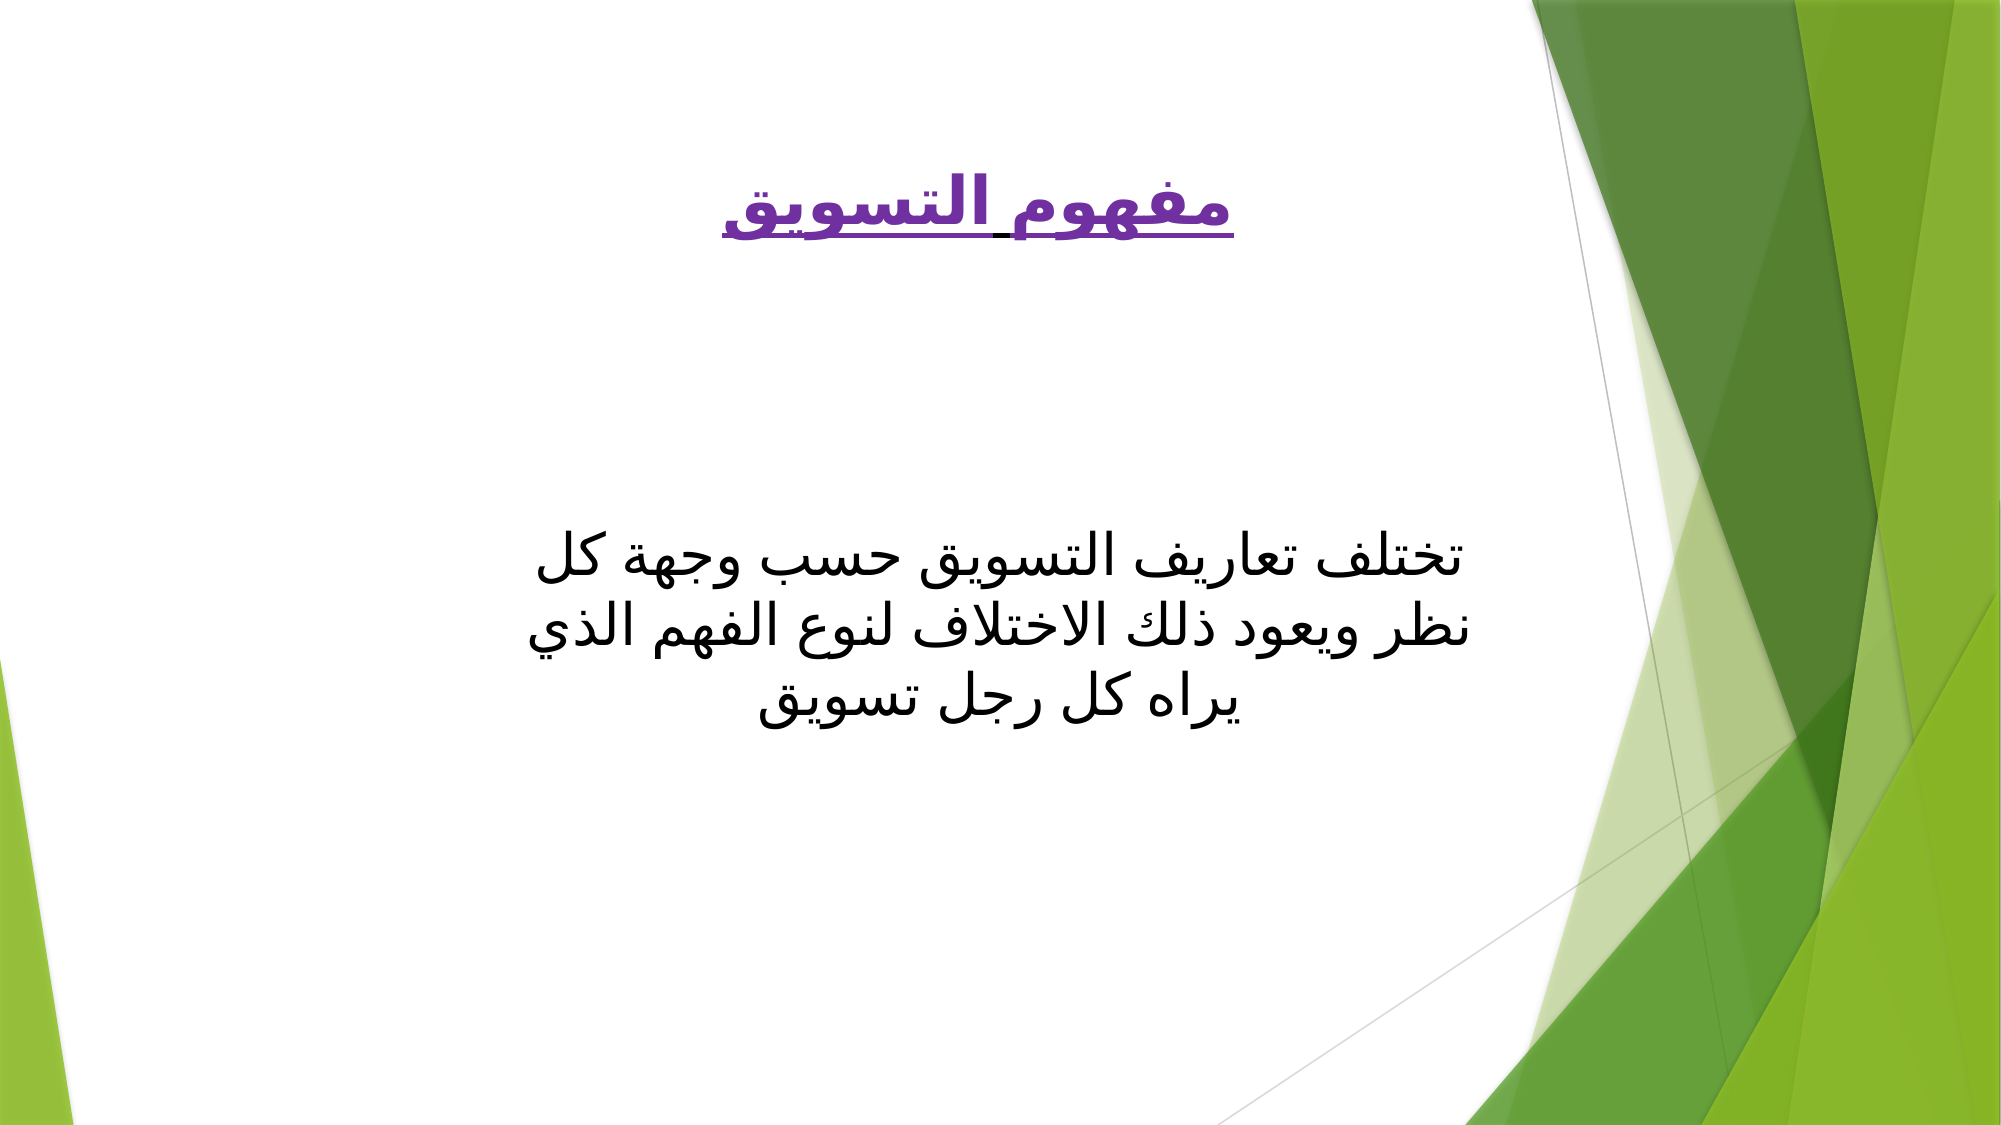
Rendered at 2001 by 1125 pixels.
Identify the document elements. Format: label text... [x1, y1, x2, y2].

text_box مفهوم التسويق [707, 150, 1249, 245]
text_box تختلف تعاريف التسويق حسب وجهة كل نظر ويعود ذلك الاختلاف لنوع الفهم الذي يراه كل رجل تسويق [500, 509, 1500, 735]
